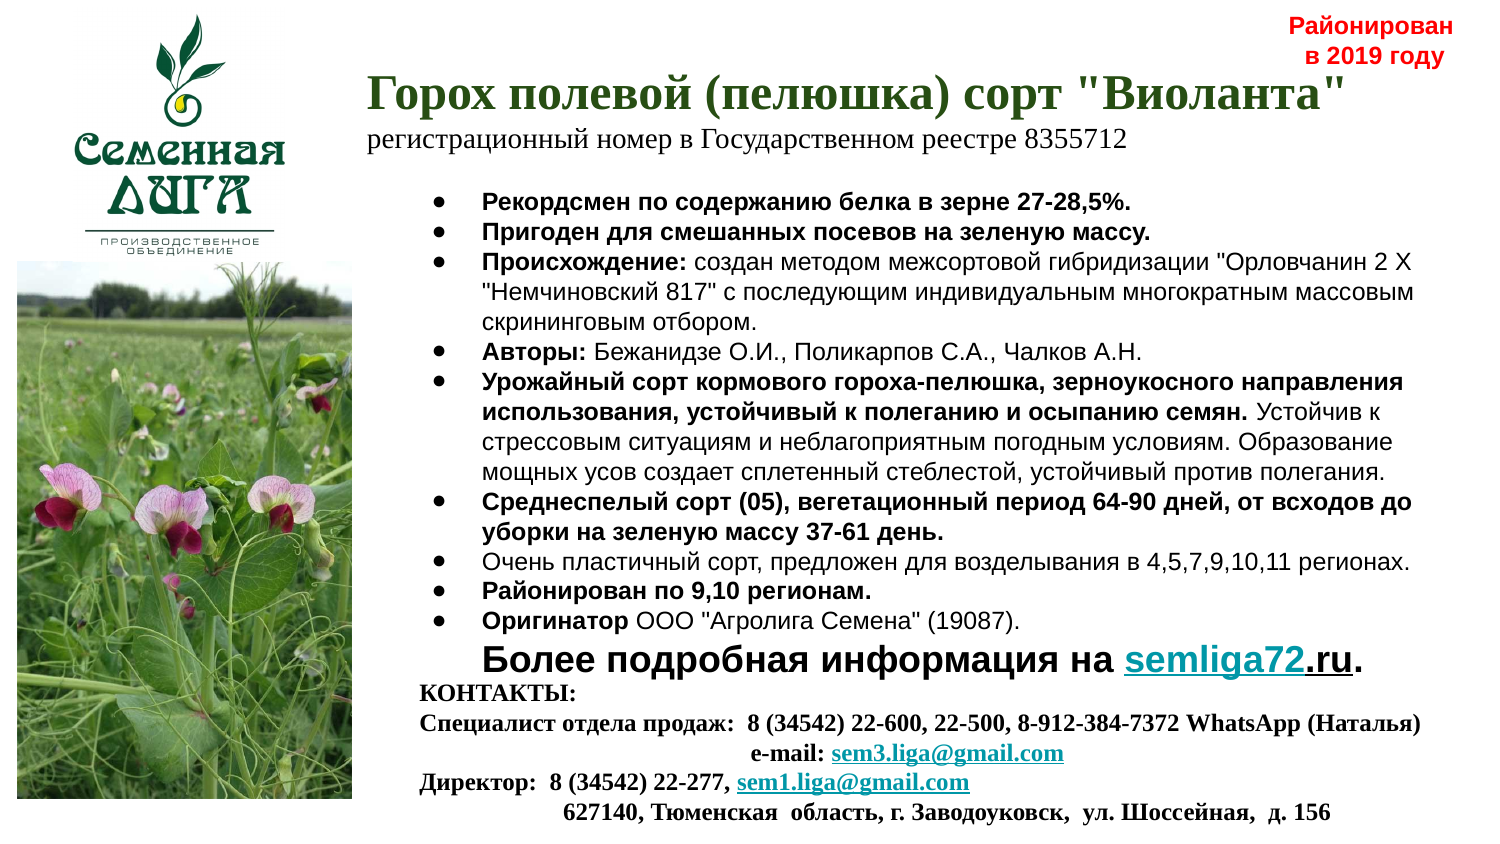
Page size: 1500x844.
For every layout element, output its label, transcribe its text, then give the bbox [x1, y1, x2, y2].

text_box Районирован в 2019 году [1258, 0, 1492, 90]
text_box Рекордсмен по содержанию белка в зерне 27-28,5%. Пригоден для смешанных посевов на зеленую массу. Происхождение: создан методом межсортовой гибридизации "Орловчанин 2 Х "Немчиновский 817" с последующим индивидуальным многократным массовым скрининговым отбором. Авторы: Бежанидзе О.И., Поликарпов С.А., Чалков А.Н. Урожайный сорт кормового гороха-пелюшка, зерноукосного направления использования, устойчивый к полеганию и осыпанию семян. Устойчив к стрессовым ситуациям и неблагоприятным погодным условиям. Образование мощных усов создает сплетенный стеблестой, устойчивый против полегания. Среднеспелый сорт (05), вегетационный период 64-90 дней, от всходов до уборки на зеленую массу 37-61 день. Очень пластичный сорт, предложен для возделывания в 4,5,7,9,10,11 регионах. Районирован по 9,10 регионам. Оригинатор ООО "Агролига Семена" (19087). Более подробная информация на semliga72.ru. [391, 170, 1482, 644]
picture [17, 6, 353, 799]
text_box КОНТАКТЫ: Специалист отдела продаж: 8 (34542) 22-600, 22-500, 8-912-384-7372 WhatsApp (Наталья) e-mail: sem3.liga@gmail.com Директор: 8 (34542) 22-277, sem1.liga@gmail.com 627140, Тюменская область, г. Заводоуковск, ул. Шоссейная, д. 156 [391, 661, 1500, 834]
text_box Горох полевой (пелюшка) сорт "Виоланта" регистрационный номер в Государственном реестре 8355712 [351, 44, 1397, 163]
